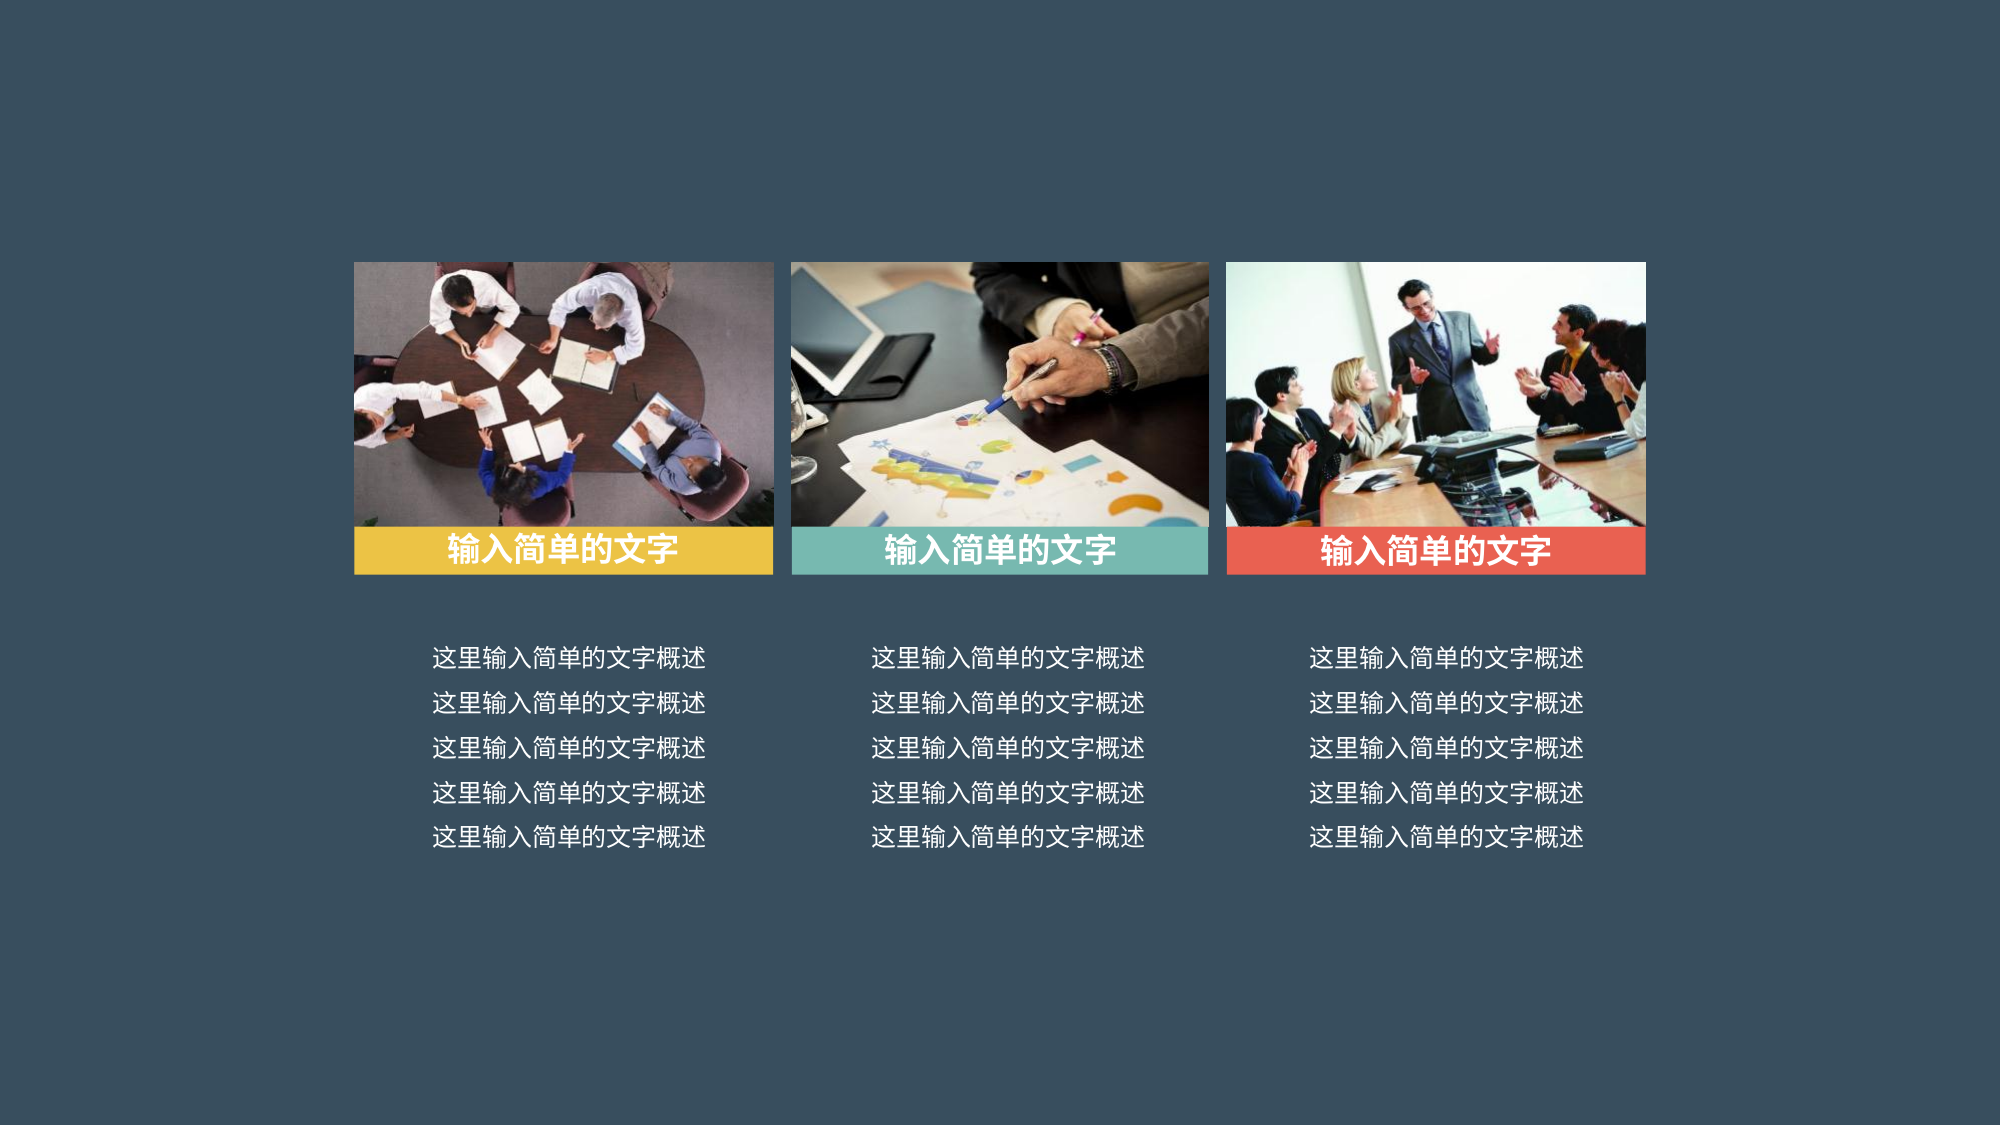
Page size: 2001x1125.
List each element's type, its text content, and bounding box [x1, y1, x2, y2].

text_box [1133, 527, 1209, 576]
picture [791, 262, 1209, 527]
text_box [791, 527, 870, 576]
text_box 这里输入简单的文字概述 这里输入简单的文字概述 这里输入简单的文字概述 这里输入简单的文字概述 这里输入简单的文字概述 [406, 620, 722, 860]
text_box 这里输入简单的文字概述 这里输入简单的文字概述 这里输入简单的文字概述 这里输入简单的文字概述 这里输入简单的文字概述 [844, 620, 1161, 860]
text_box 输入简单的文字 [432, 527, 696, 576]
picture [354, 262, 774, 527]
picture [1226, 262, 1646, 527]
text_box [1226, 527, 1305, 576]
text_box 这里输入简单的文字概述 这里输入简单的文字概述 这里输入简单的文字概述 这里输入简单的文字概述 这里输入简单的文字概述 [1283, 620, 1600, 860]
text_box [696, 527, 774, 576]
text_box [353, 526, 432, 576]
text_box 输入简单的文字 [870, 527, 1133, 577]
text_box [1568, 526, 1647, 576]
text_box 输入简单的文字 [1305, 527, 1568, 578]
